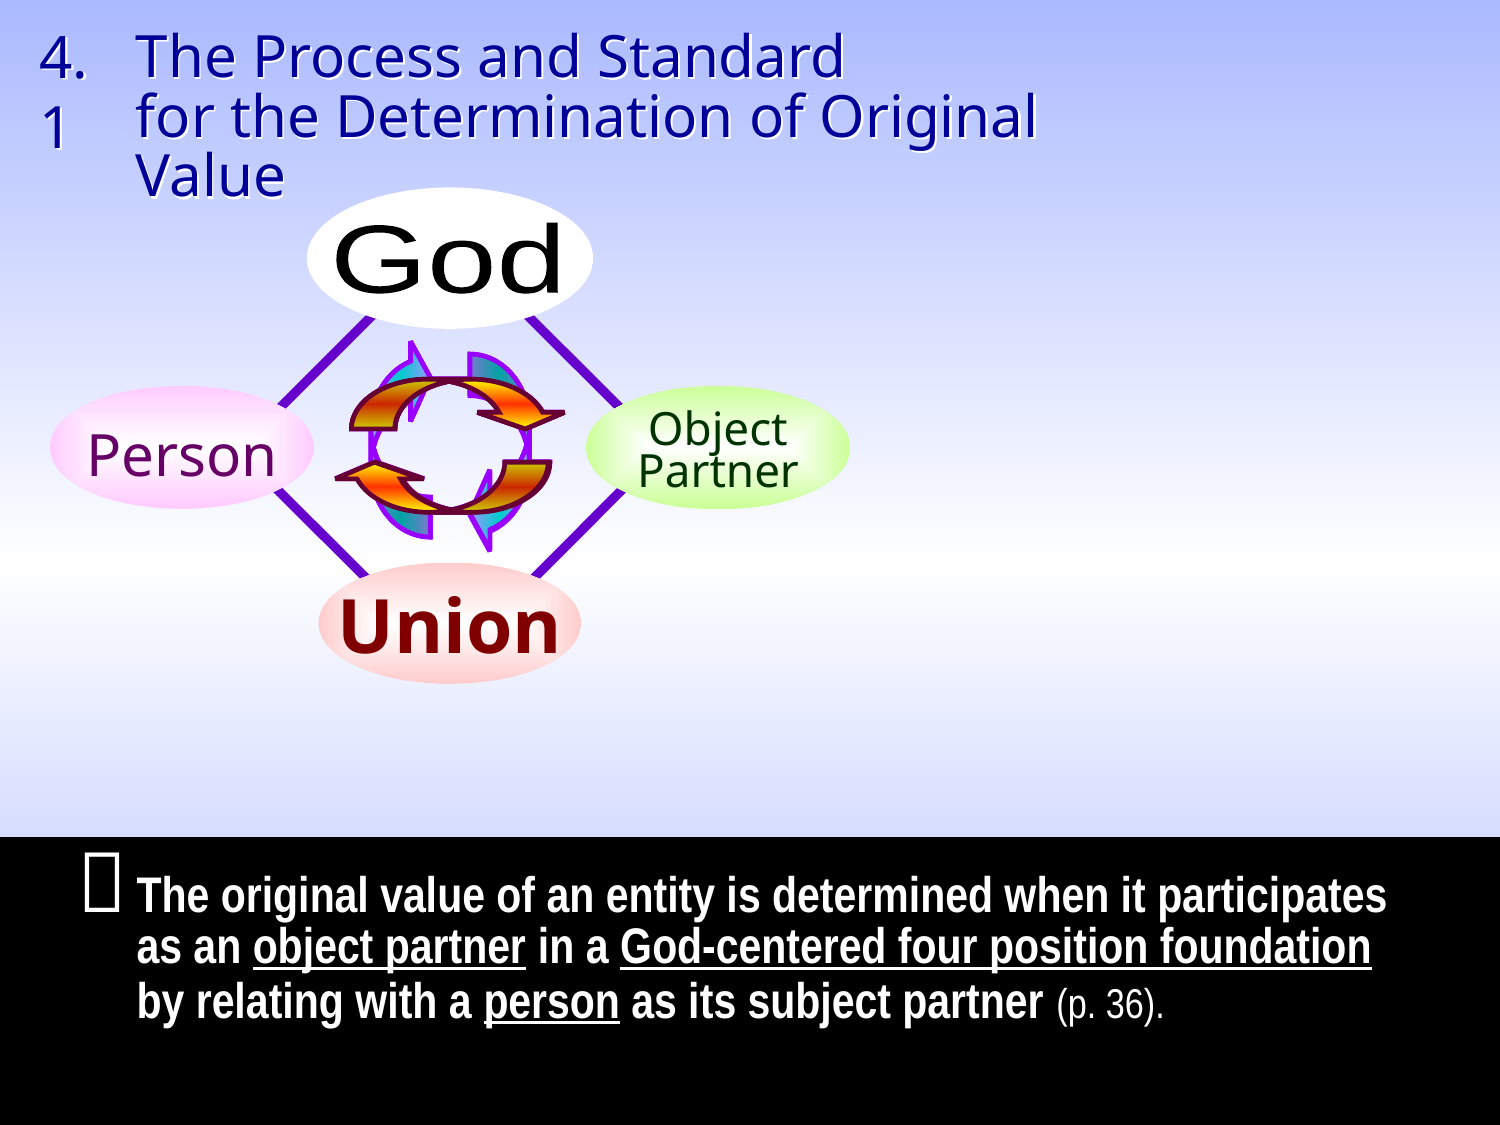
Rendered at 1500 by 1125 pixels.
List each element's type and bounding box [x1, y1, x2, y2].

text_box [49, 187, 851, 685]
text_box [62, 864, 1426, 1038]
text_box [0, 837, 1500, 1125]
text_box [24, 12, 1076, 158]
